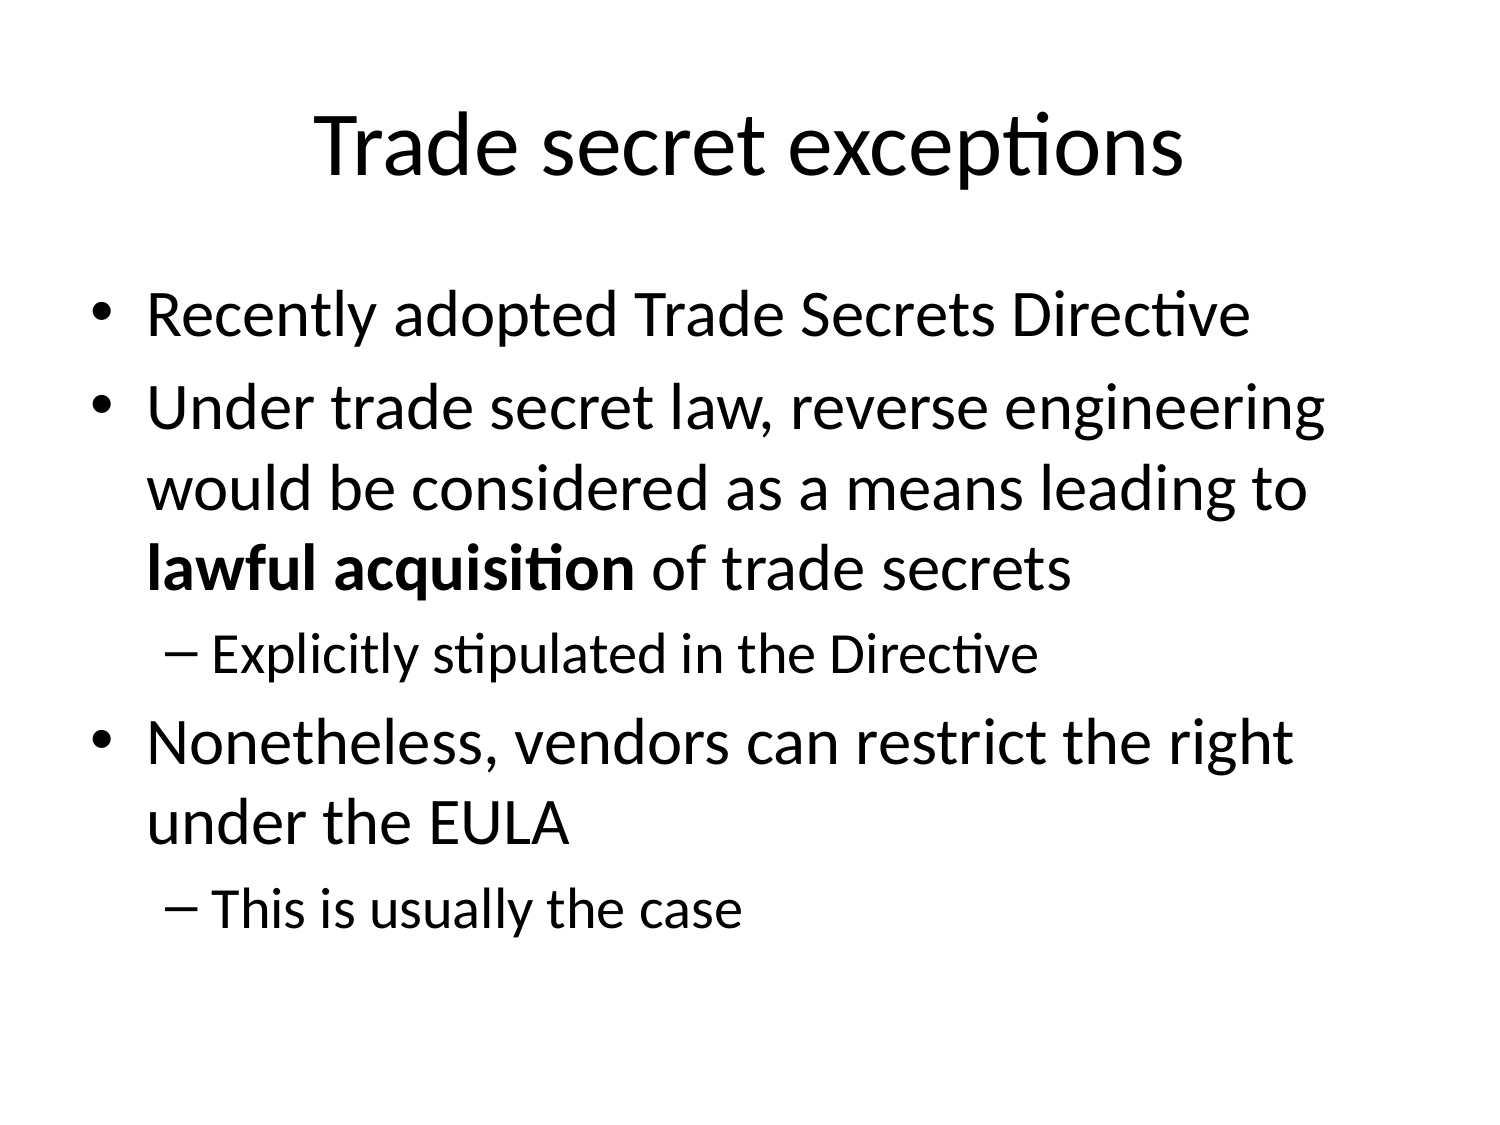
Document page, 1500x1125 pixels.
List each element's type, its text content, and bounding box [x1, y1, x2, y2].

list Recently adopted Trade Secrets Directive Under trade secret law, reverse engineering would be considered as a means leading to lawful acquisition of trade secrets Explicitly stipulated in the Directive Nonetheless, vendors can restrict the right under the EULA This is usually the case [75, 262, 1425, 1005]
title Trade secret exceptions [75, 45, 1425, 233]
